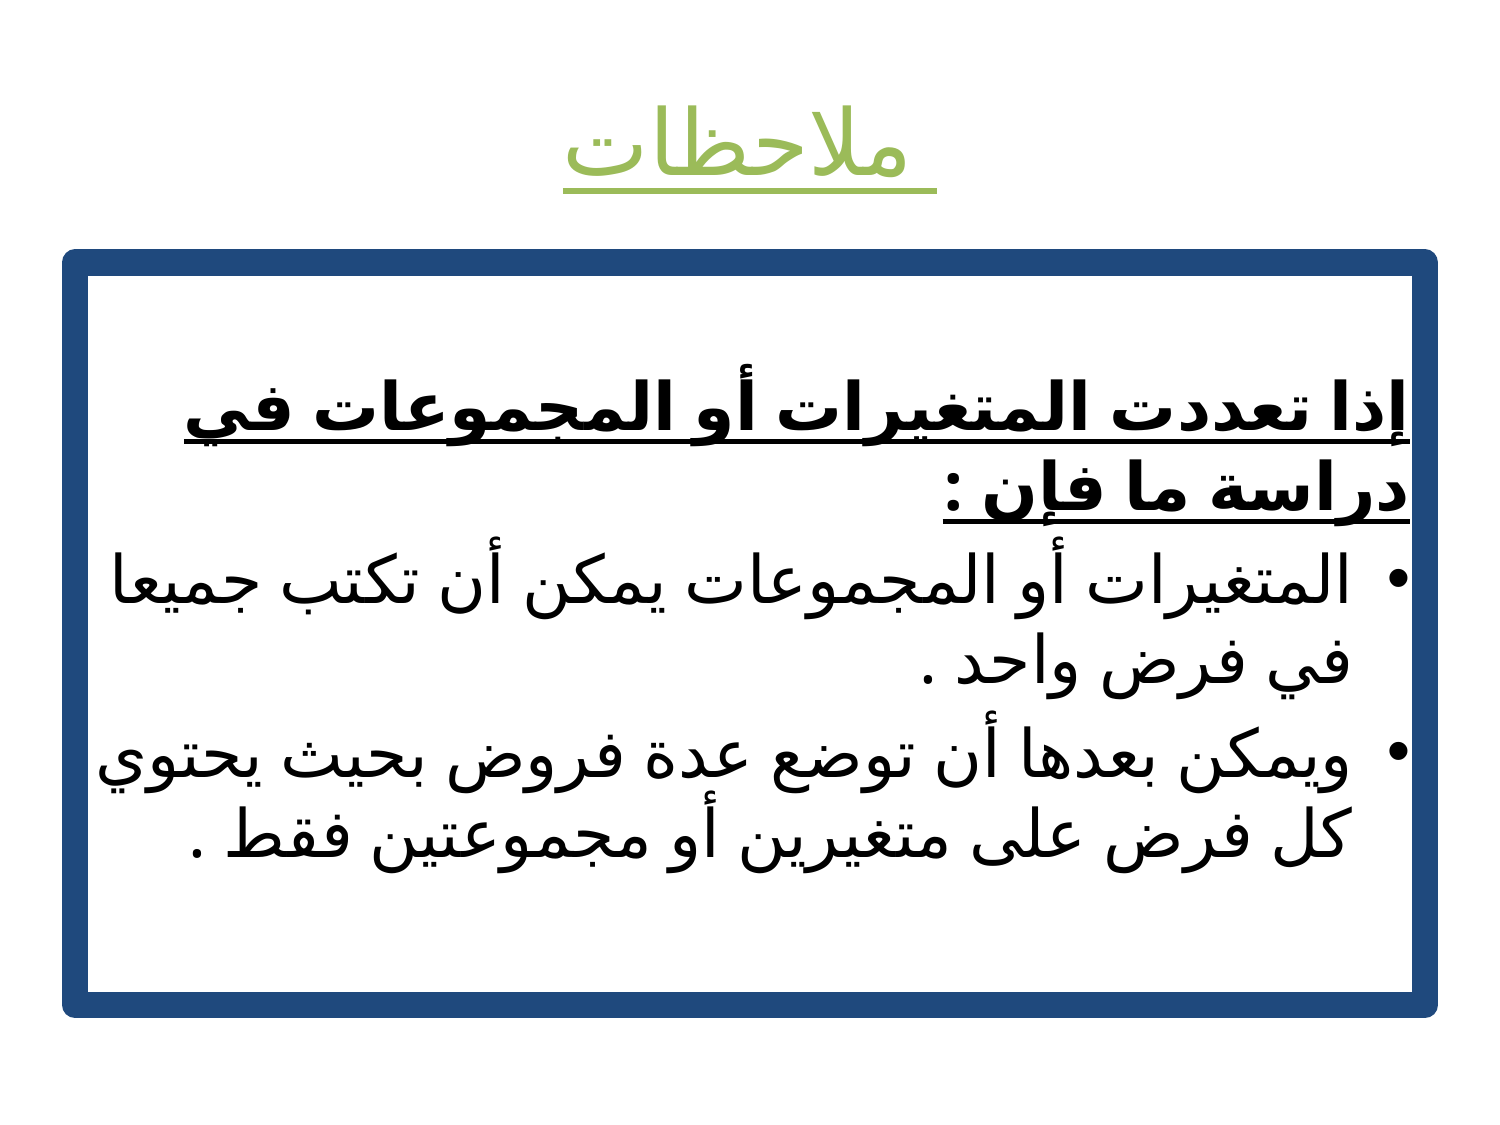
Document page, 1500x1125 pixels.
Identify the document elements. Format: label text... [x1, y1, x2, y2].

title ملاحظات [75, 45, 1425, 233]
list إذا تعددت المتغيرات أو المجموعات في دراسة ما فإن : المتغيرات أو المجموعات يمكن أن تكتب جميعا في فرض واحد . ويمكن بعدها أن توضع عدة فروض بحيث يحتوي كل فرض على متغيرين أو مجموعتين فقط . [75, 262, 1425, 1005]
